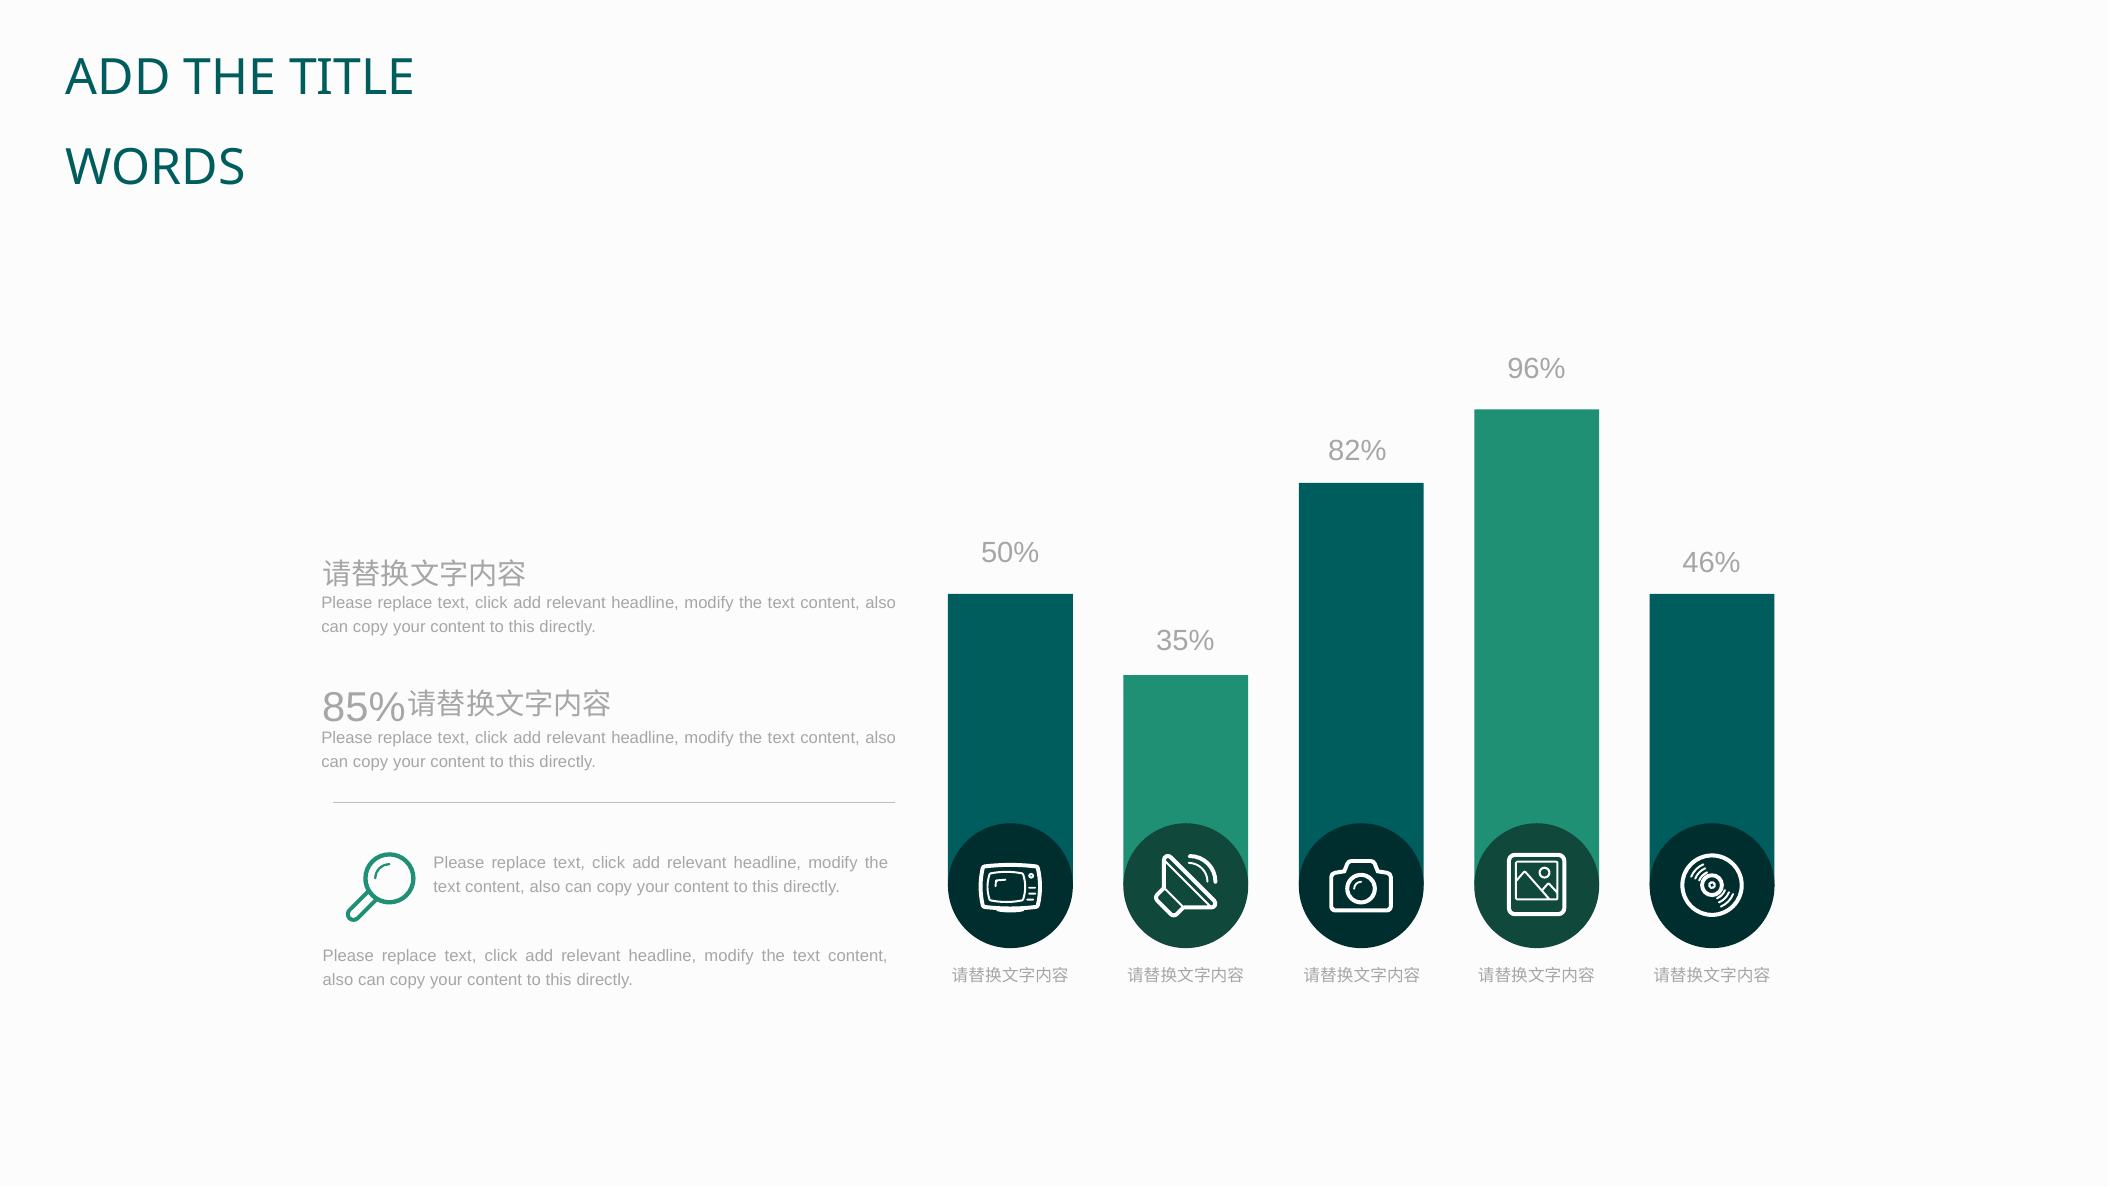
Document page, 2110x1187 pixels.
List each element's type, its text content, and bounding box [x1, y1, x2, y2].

text_box 35% [1156, 614, 1215, 657]
text_box [1122, 674, 1249, 876]
text_box [1649, 593, 1776, 877]
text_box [1153, 853, 1218, 918]
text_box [1680, 853, 1744, 917]
text_box 请替换文字内容 [1303, 961, 1421, 985]
text_box 请替换文字内容 [1653, 960, 1771, 985]
text_box 请替换文字内容 [322, 548, 528, 588]
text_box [345, 852, 416, 922]
text_box 请替换文字内容 [1477, 960, 1596, 985]
text_box 请替换文字内容 [407, 678, 686, 721]
text_box Please replace text, click add relevant headline, modify the text content, also can copy your content to this directly. [433, 847, 889, 896]
text_box [1122, 822, 1250, 950]
text_box [1648, 822, 1776, 950]
text_box Please replace text, click add relevant headline, modify the text content, also can copy your content to this directly. [322, 941, 889, 989]
text_box [946, 822, 1074, 950]
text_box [978, 862, 1043, 913]
text_box 50% [980, 526, 1040, 569]
text_box Please replace text, click add relevant headline, modify the text content, also can copy your content to this directly. [321, 588, 897, 637]
text_box 82% [1328, 424, 1387, 467]
text_box [947, 593, 1074, 875]
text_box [1329, 858, 1393, 913]
text_box 请替换文字内容 [951, 961, 1070, 985]
text_box [1473, 822, 1601, 950]
text_box 46% [1682, 536, 1742, 579]
text_box [1297, 822, 1425, 950]
text_box ADD THE TITLE WORDS [50, 7, 583, 202]
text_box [1506, 852, 1567, 917]
text_box Please replace text, click add relevant headline, modify the text content, also can copy your content to this directly. [321, 723, 897, 772]
text_box 请替换文字内容 [1127, 961, 1245, 985]
text_box 96% [1507, 341, 1566, 384]
text_box [1298, 482, 1425, 876]
text_box 85% [322, 669, 406, 723]
text_box [1473, 408, 1600, 875]
